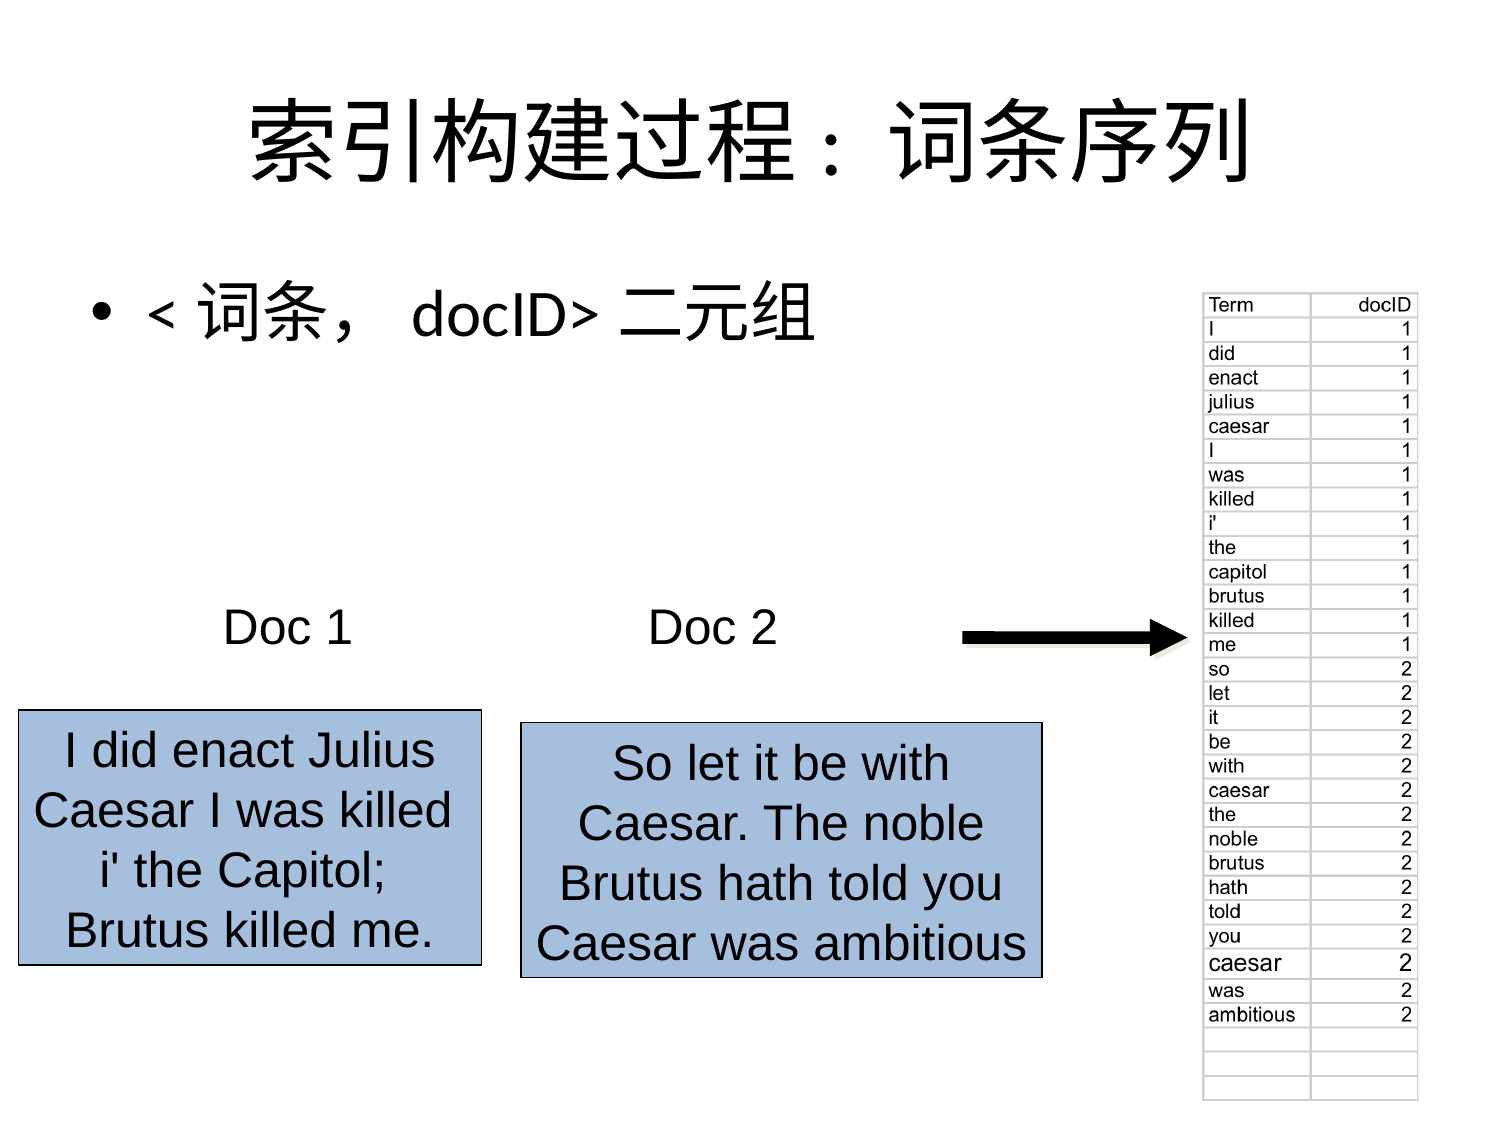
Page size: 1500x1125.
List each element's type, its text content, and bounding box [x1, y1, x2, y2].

text_box Doc 2 [632, 587, 793, 663]
text_box [962, 631, 1188, 644]
title 索引构建过程: 词条序列 [75, 45, 1425, 233]
list <词条，docID>二元组 [75, 262, 1425, 1005]
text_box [1201, 292, 1419, 1102]
text_box So let it be with Caesar. The noble Brutus hath told you Caesar was ambitious [520, 722, 1042, 978]
text_box I did enact Julius Caesar I was killed i' the Capitol; Brutus killed me. [18, 710, 482, 965]
text_box Doc 1 [207, 587, 368, 663]
